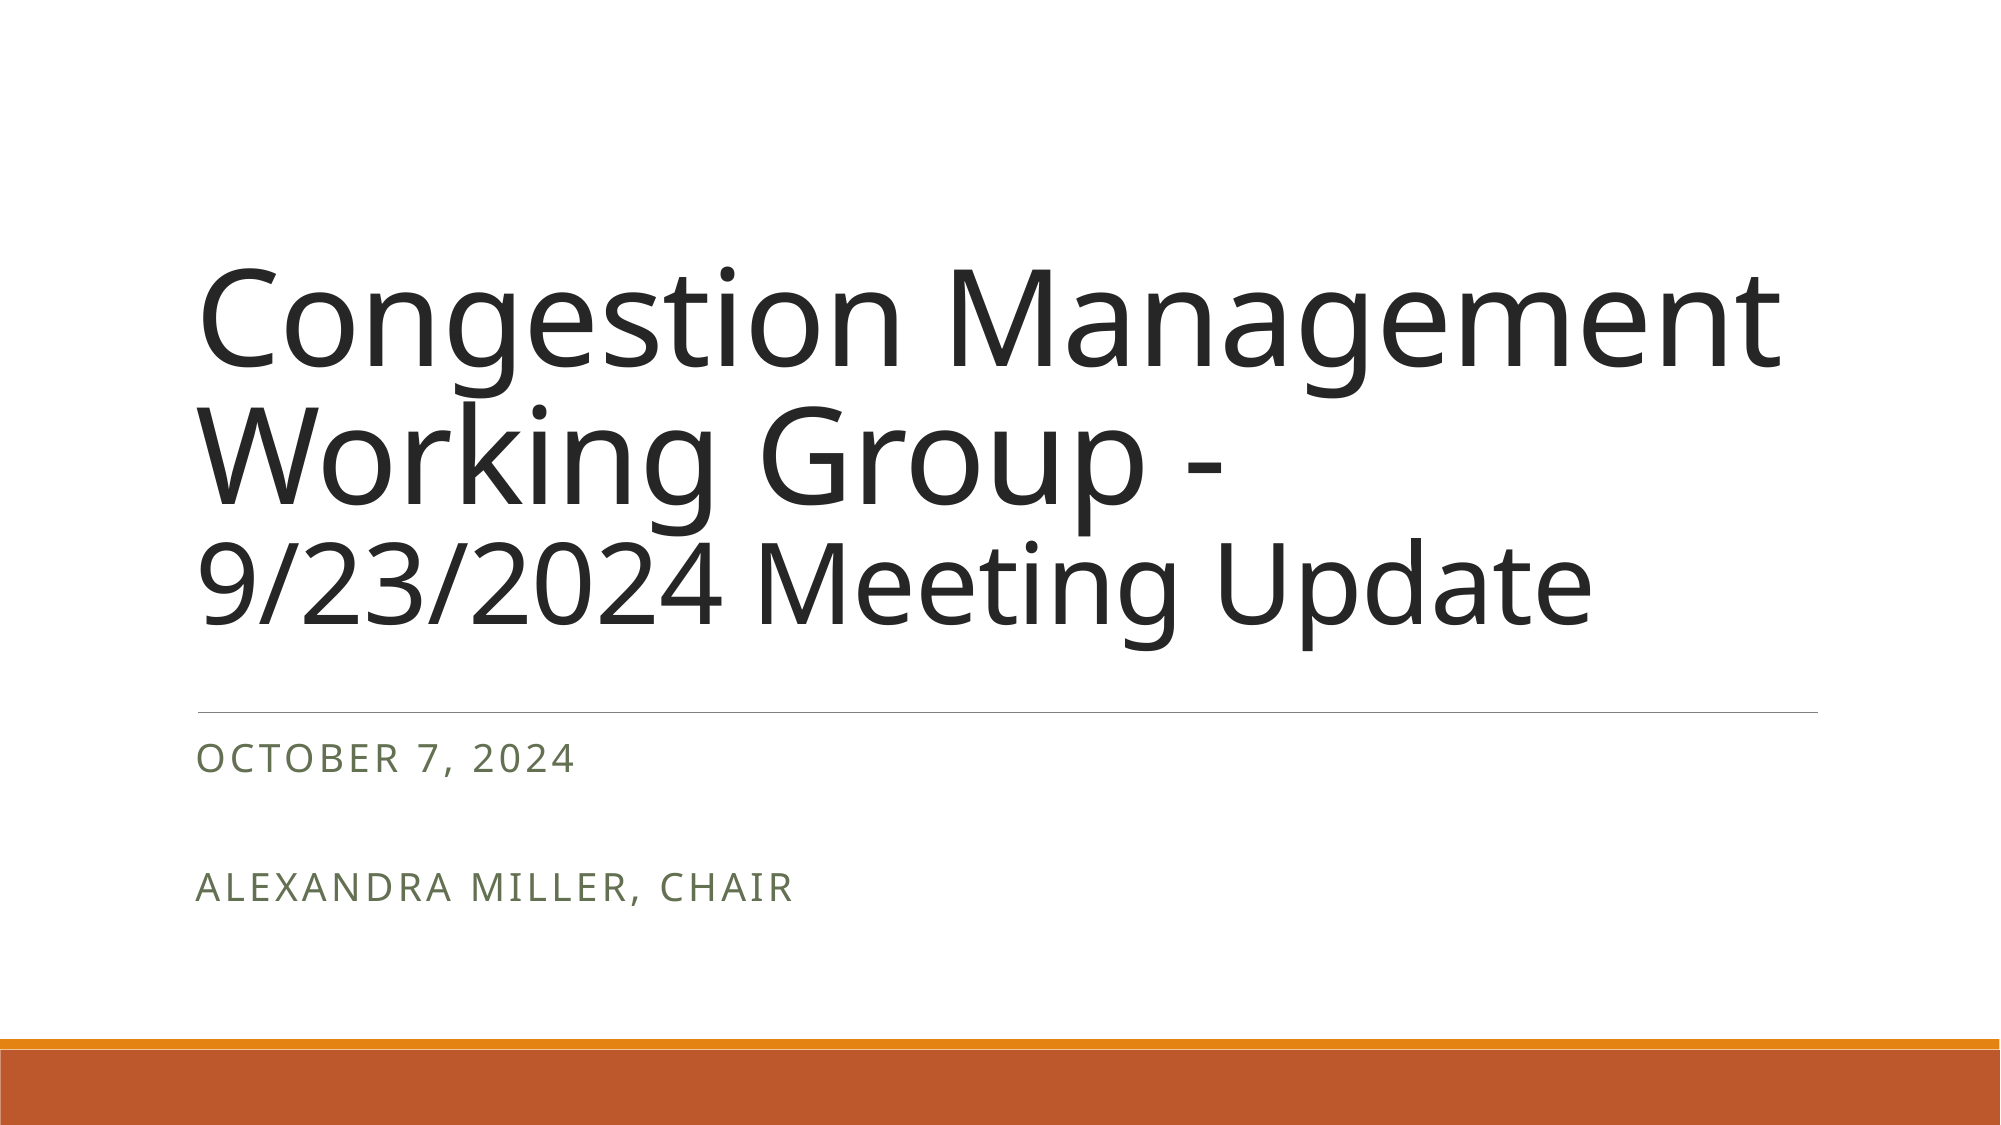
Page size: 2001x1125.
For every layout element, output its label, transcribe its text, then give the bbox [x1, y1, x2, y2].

title Congestion Management Working Group - 9/23/2024 Meeting Update [180, 124, 1830, 655]
subtitle October 7, 2024 Alexandra miller, chair [180, 730, 1831, 919]
